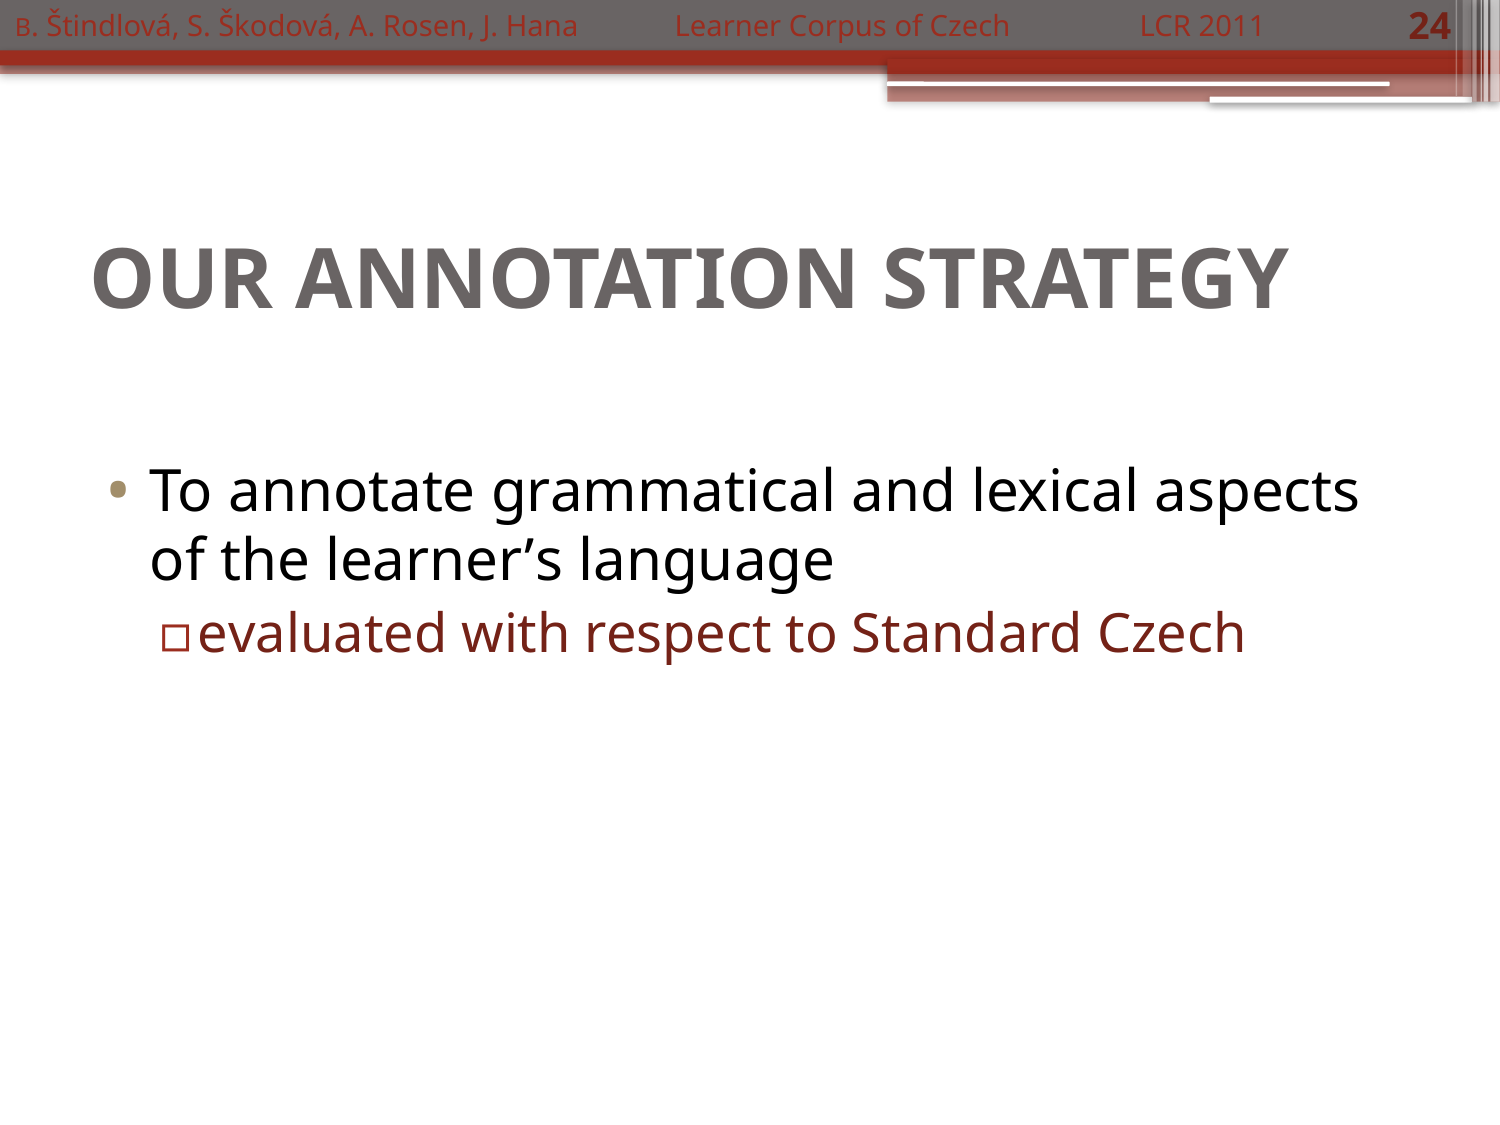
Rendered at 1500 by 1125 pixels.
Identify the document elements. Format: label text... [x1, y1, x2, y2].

text_box B. Štindlová, S. Škodová, A. Rosen, J. Hana Learner Corpus of Czech LCR 2011 [0, 0, 1341, 75]
slide_number 24 [1341, 0, 1466, 61]
list To annotate grammatical and lexical aspects of the learner’s language evaluated with respect to Standard Czech [75, 368, 1425, 1079]
title OUR ANNOTATION STRATEGY [75, 187, 1425, 363]
